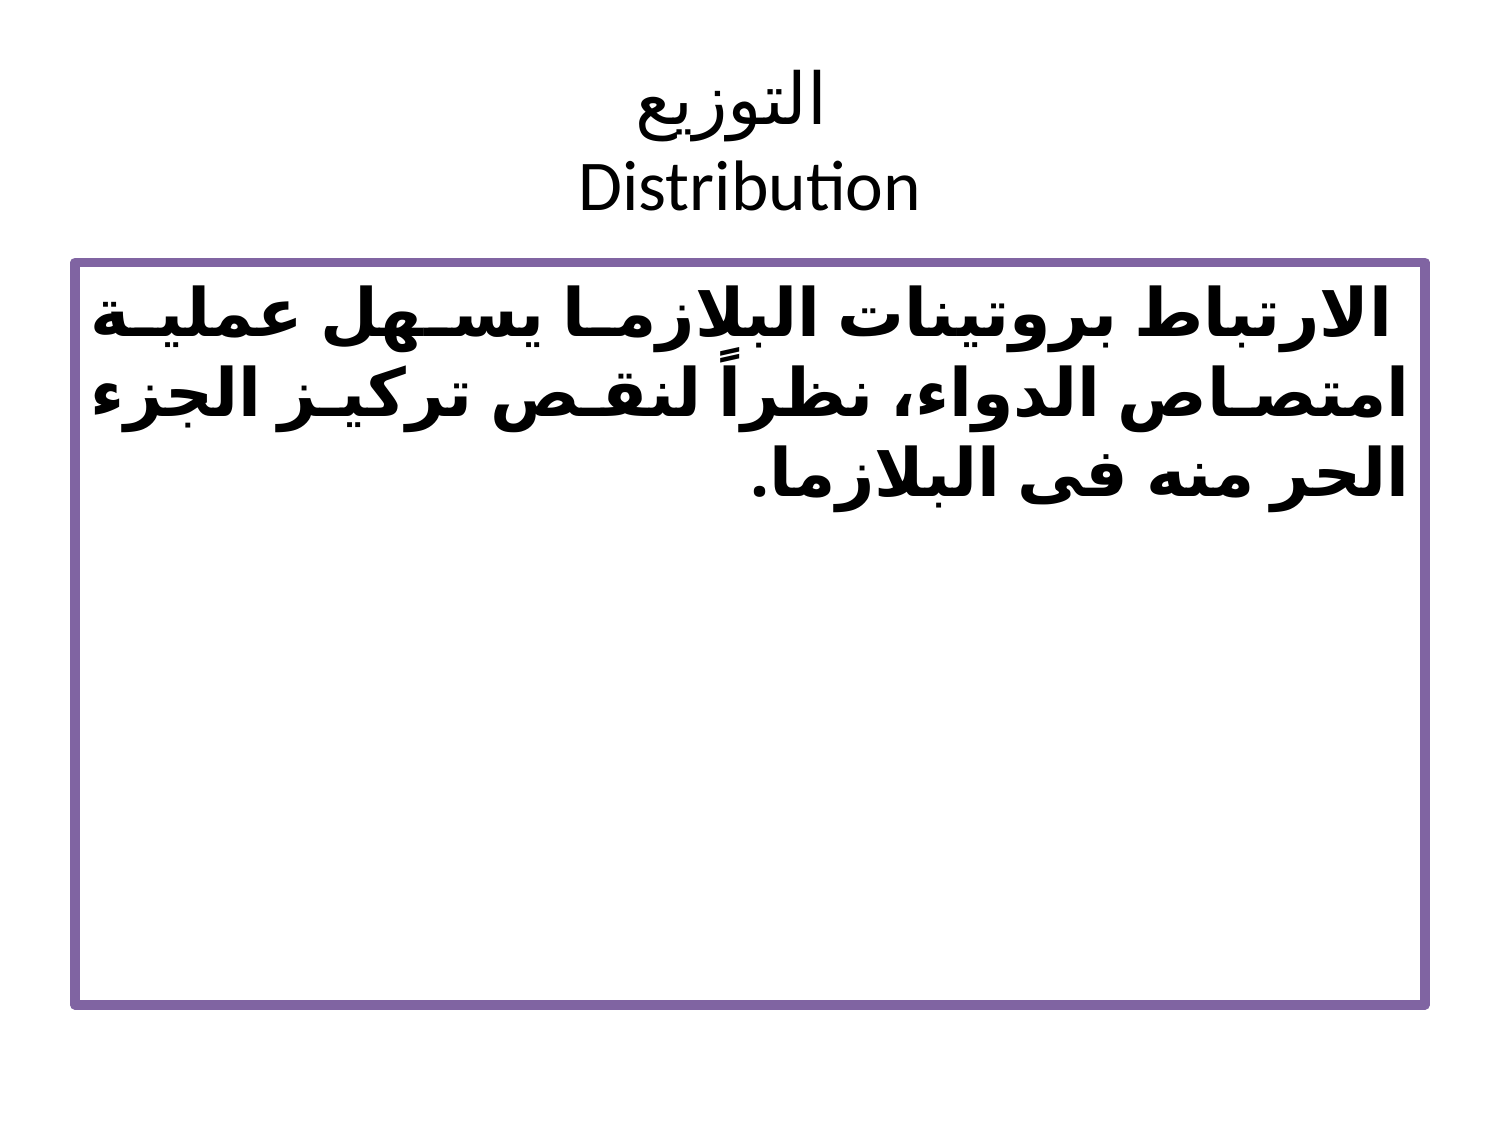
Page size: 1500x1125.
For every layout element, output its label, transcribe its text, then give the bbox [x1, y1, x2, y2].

list الارتباط بروتينات البلازما يسهل عملية امتصاص الدواء، نظراً لنقص تركيز الجزء الحر منه فى البلازما. [75, 262, 1425, 1005]
title التوزيع Distribution [75, 45, 1425, 233]
